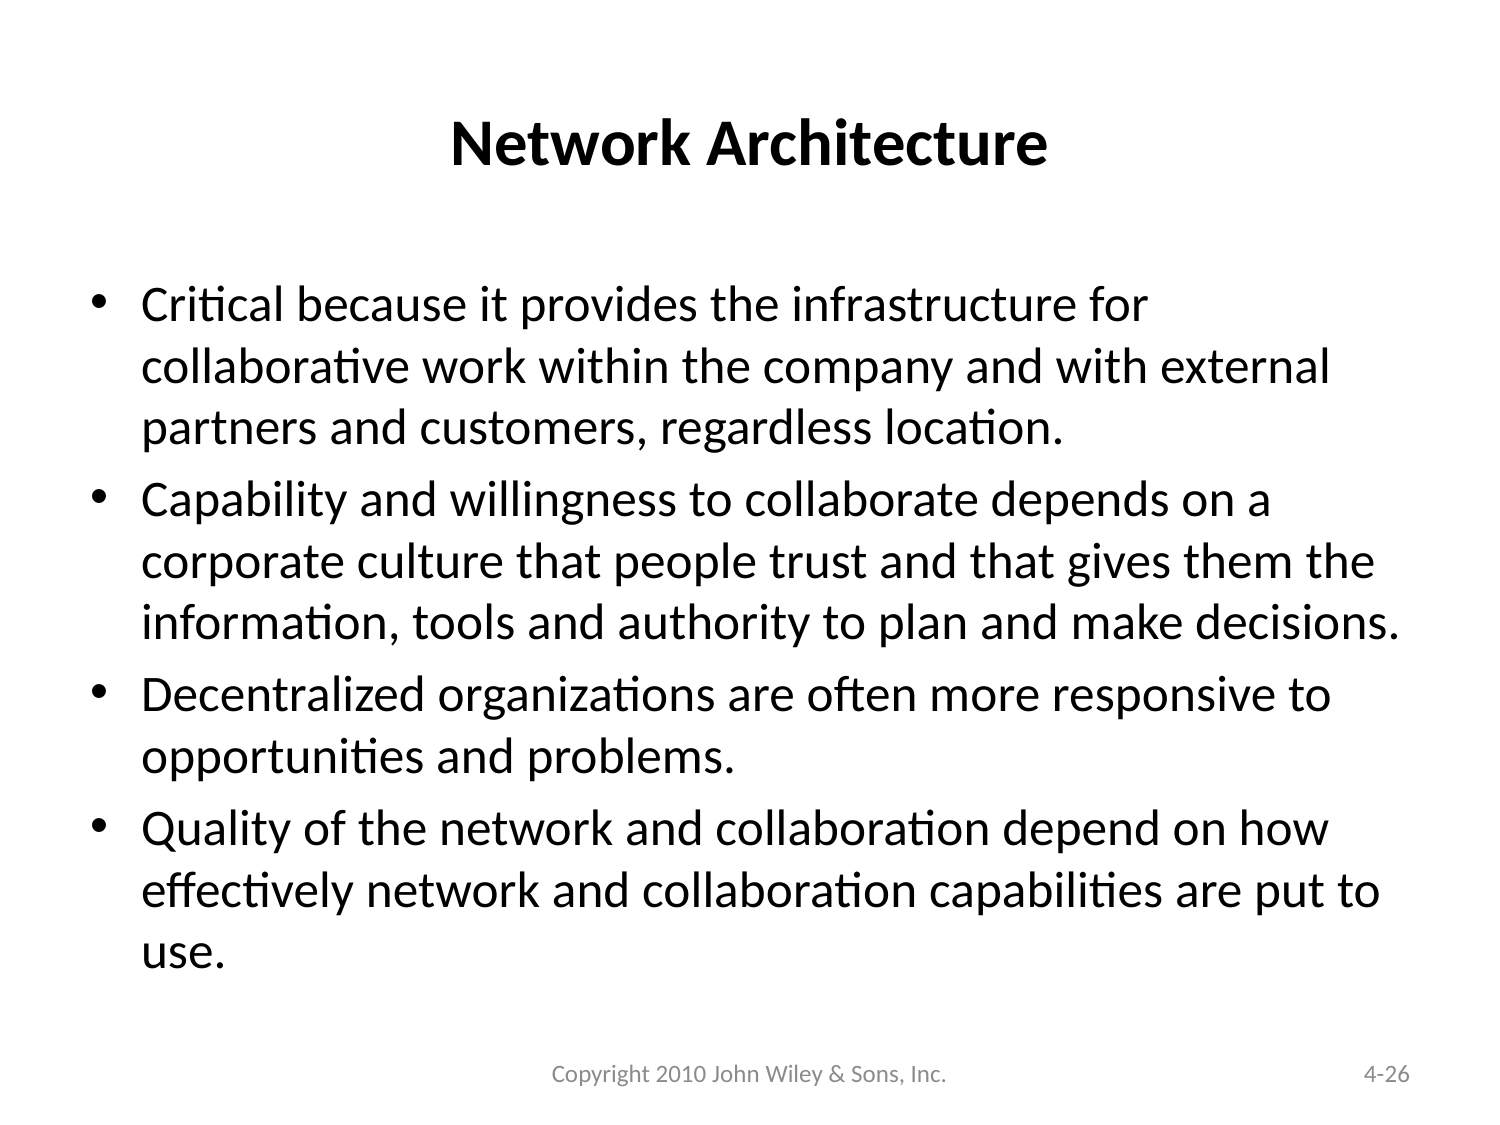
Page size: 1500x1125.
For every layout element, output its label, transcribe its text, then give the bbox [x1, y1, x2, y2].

footer Copyright 2010 John Wiley & Sons, Inc. [512, 1042, 988, 1103]
list Critical because it provides the infrastructure for collaborative work within the company and with external partners and customers, regardless location. Capability and willingness to collaborate depends on a corporate culture that people trust and that gives them the information, tools and authority to plan and make decisions. Decentralized organizations are often more responsive to opportunities and problems. Quality of the network and collaboration depend on how effectively network and collaboration capabilities are put to use. [75, 262, 1425, 1005]
title Network Architecture [75, 45, 1425, 233]
slide_number 4-26 [1074, 1042, 1425, 1103]
